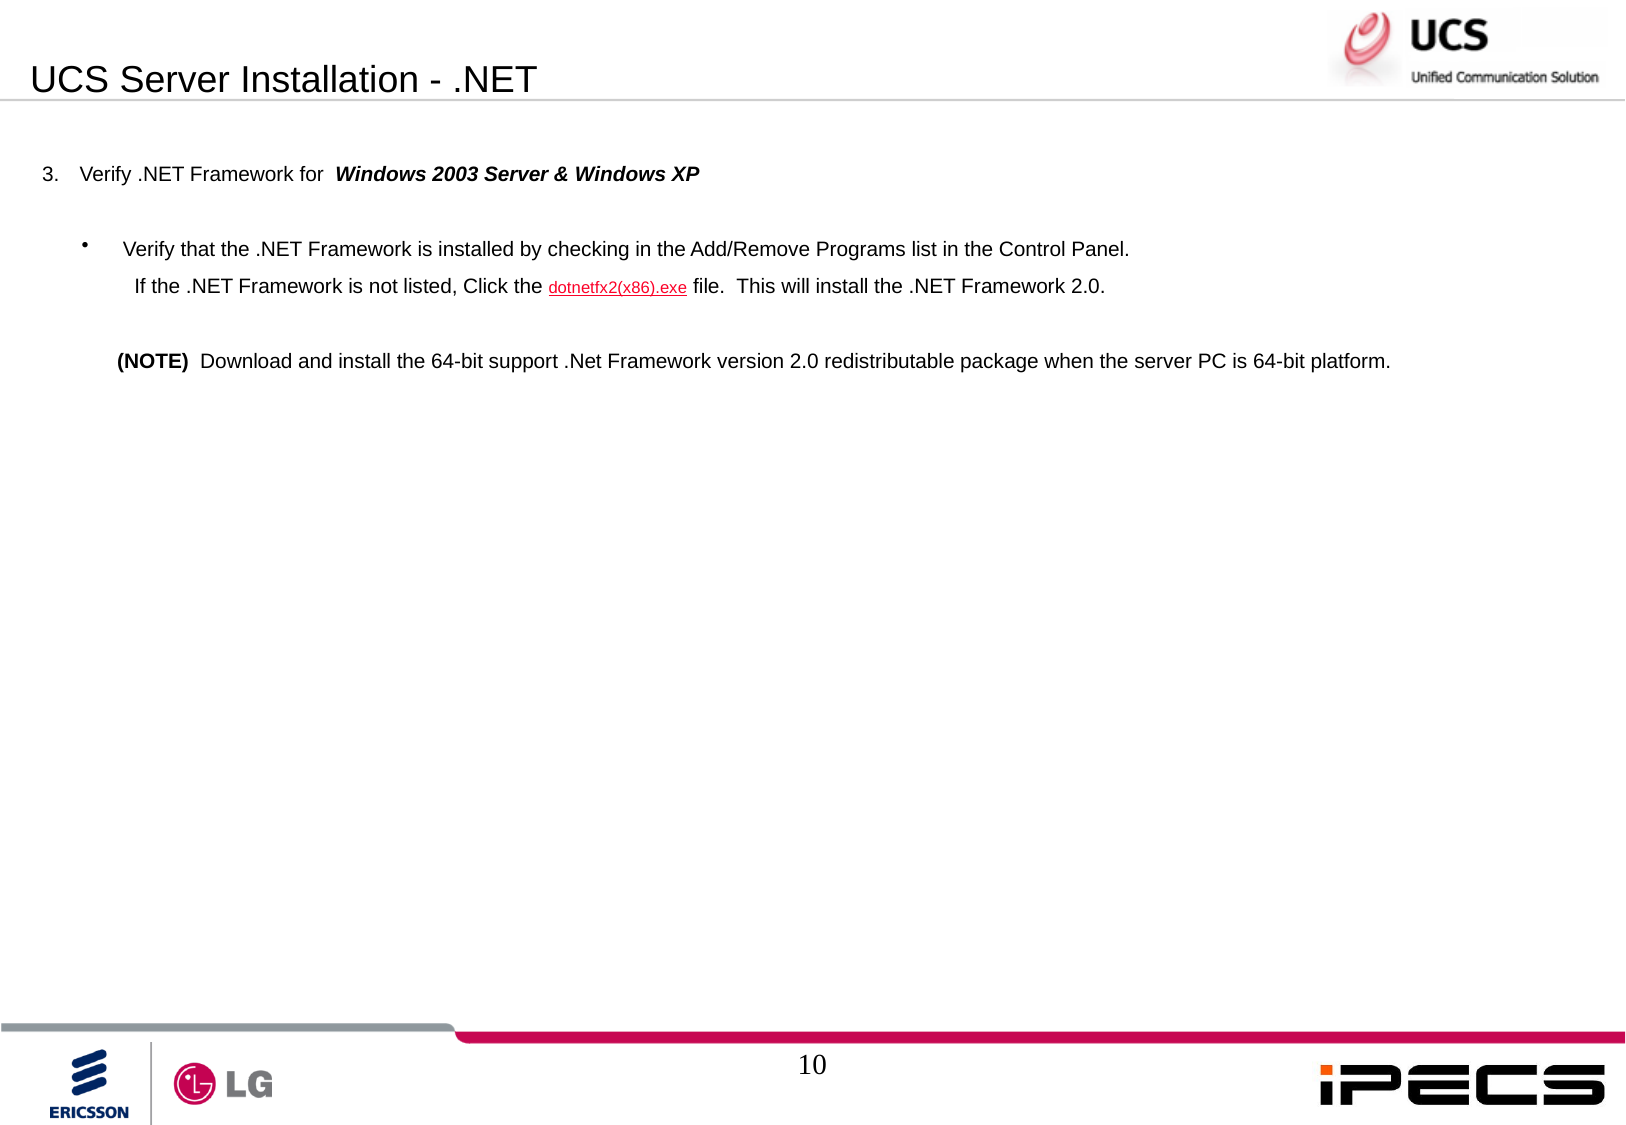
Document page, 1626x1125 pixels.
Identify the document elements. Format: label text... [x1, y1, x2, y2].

picture [1312, 1051, 1611, 1116]
slide_number 10 [622, 1037, 1003, 1076]
picture [1325, 7, 1618, 88]
picture [0, 1022, 1626, 1125]
text_box Verify .NET Framework for Windows 2003 Server & Windows XP Verify that the .NET Framework is installed by checking in the Add/Remove Programs list in the Control Panel. If the .NET Framework is not listed, Click the dotnetfx2(x86).exe file. This will install the .NET Framework 2.0. (NOTE) Download and install the 64-bit support .Net Framework version 2.0 redistributable package when the server PC is 64-bit platform. [27, 140, 1563, 455]
text_box UCS Server Installation - .NET [15, 24, 554, 108]
